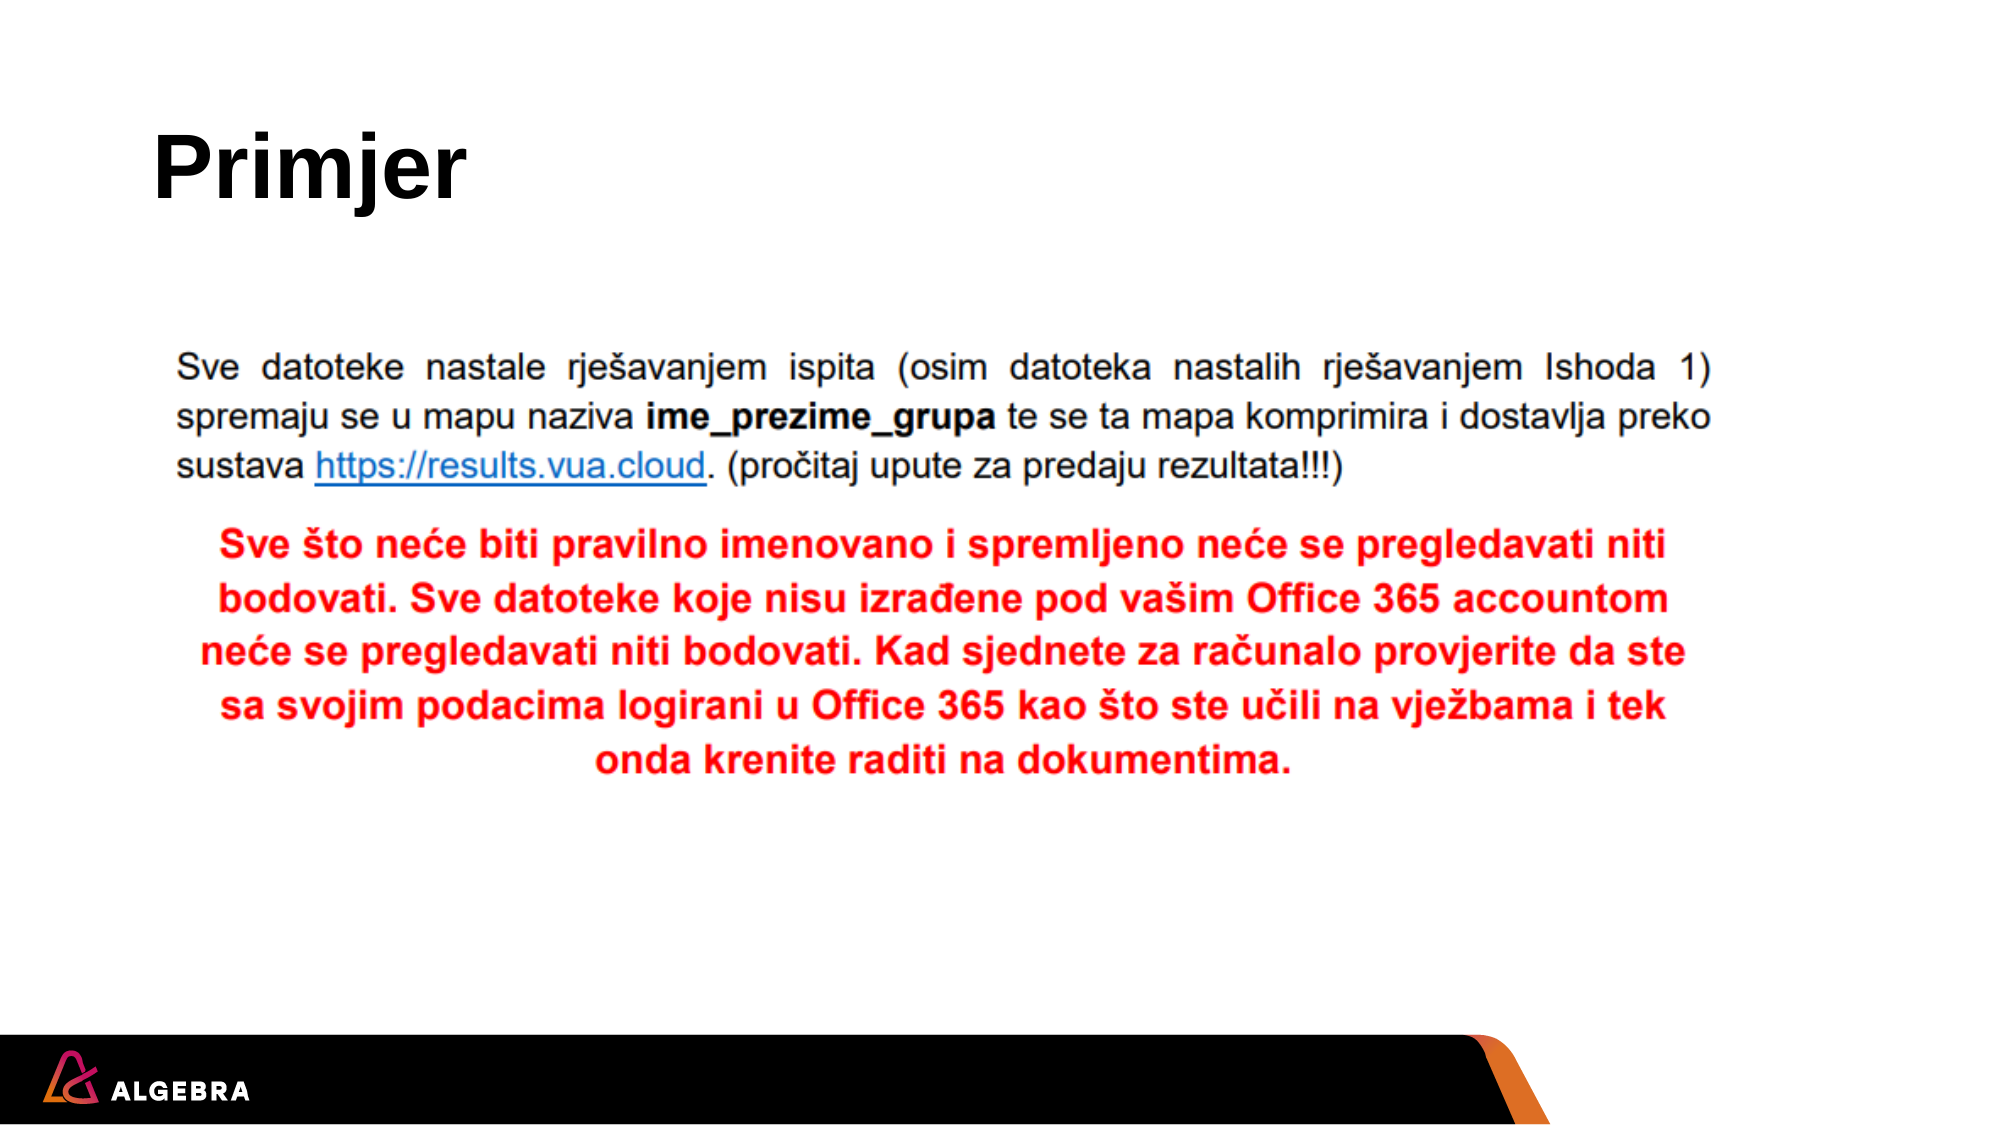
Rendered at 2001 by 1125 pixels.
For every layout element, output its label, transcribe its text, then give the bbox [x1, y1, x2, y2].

picture [0, 1034, 1733, 1125]
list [153, 329, 1760, 794]
title Primjer [137, 59, 1863, 278]
